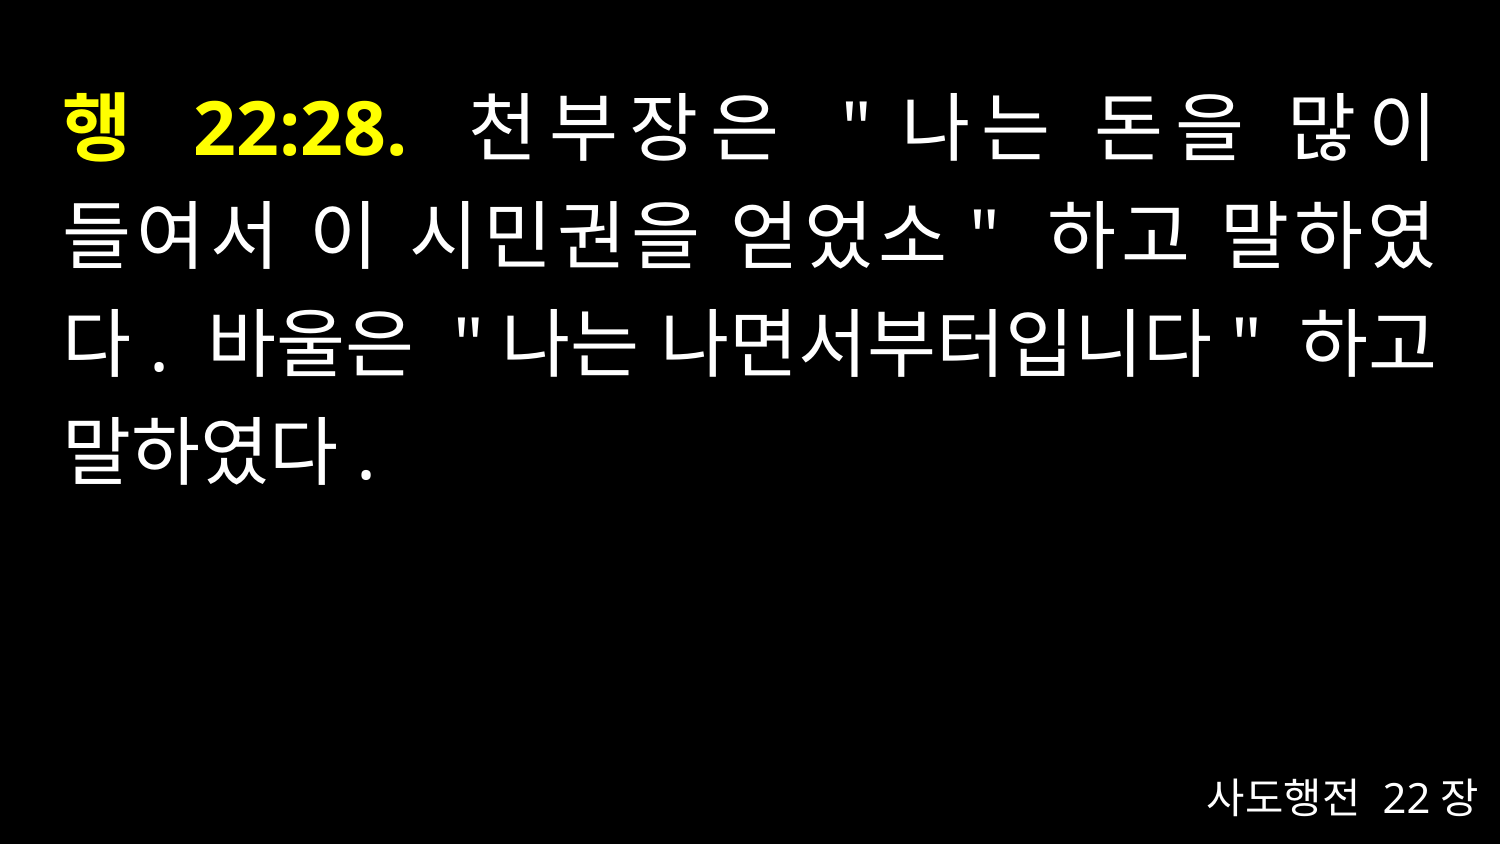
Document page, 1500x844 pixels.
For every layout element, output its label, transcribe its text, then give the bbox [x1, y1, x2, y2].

subtitle 사도행전 22장 [916, 770, 1500, 844]
title 행 22:28. 천부장은 "나는 돈을 많이 들여서 이 시민권을 얻었소" 하고 말하였다. 바울은 "나는 나면서부터입니다" 하고 말하였다. [0, 0, 1500, 844]
